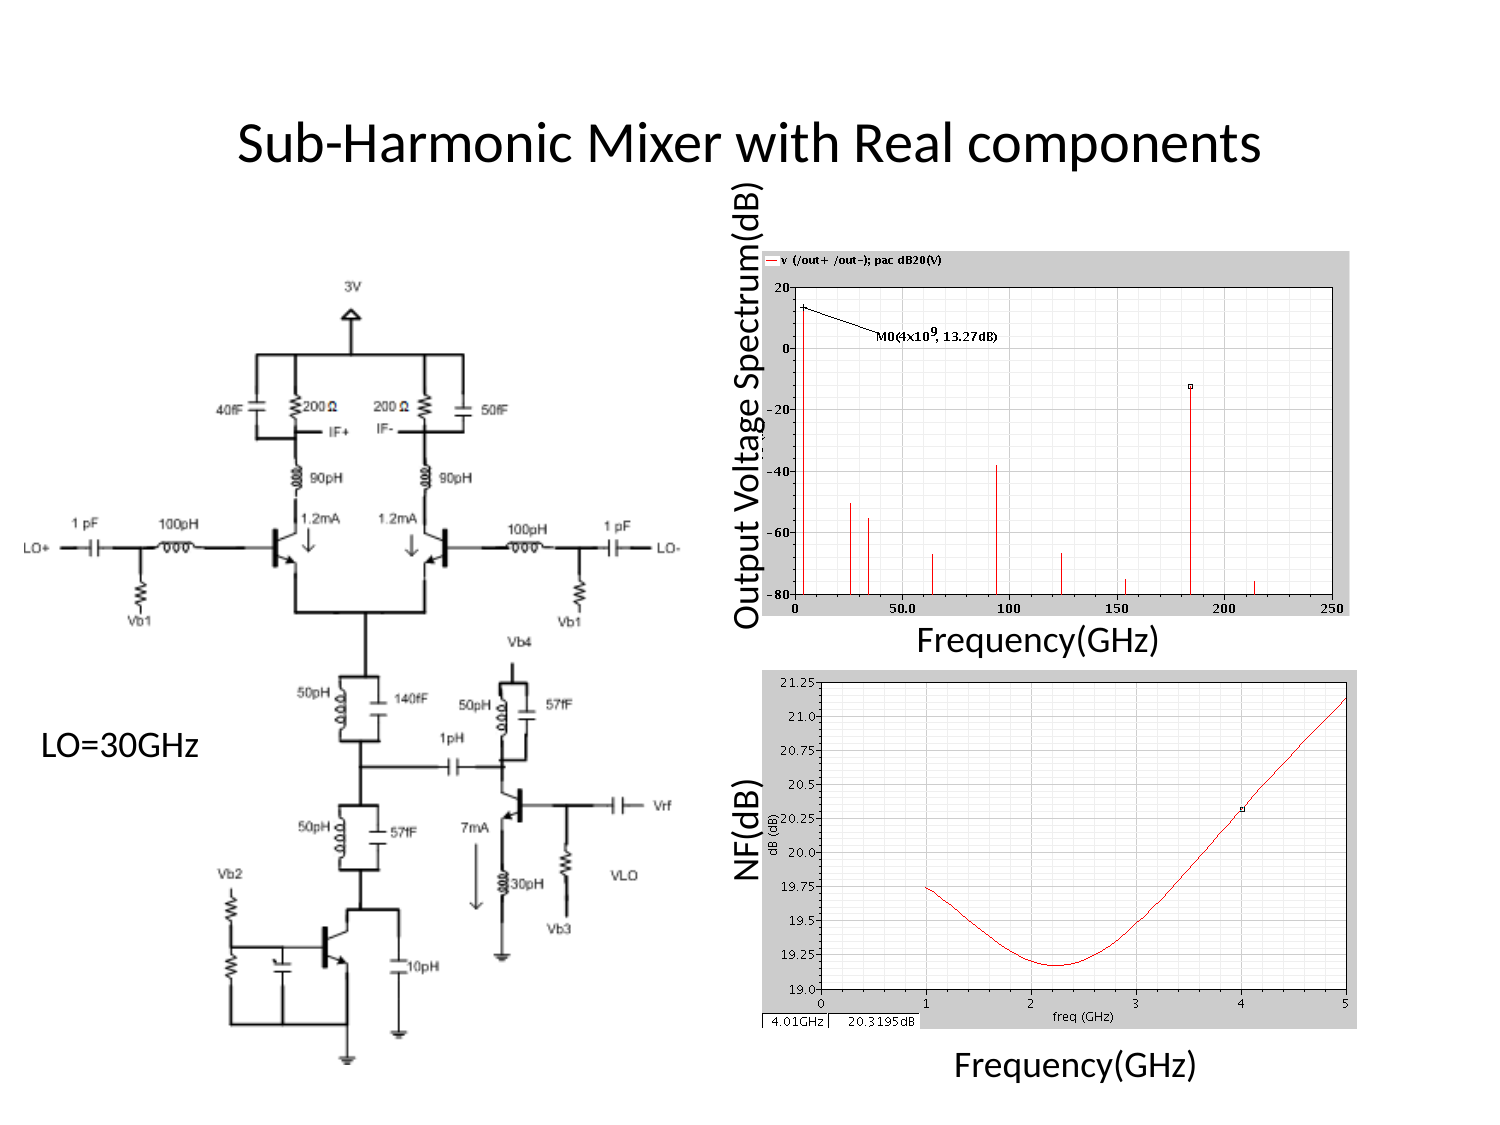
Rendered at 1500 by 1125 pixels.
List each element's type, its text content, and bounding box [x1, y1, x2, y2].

text_box Frequency(GHz) [901, 626, 1176, 668]
text_box NF(dB) [713, 763, 757, 898]
picture [762, 670, 1357, 1029]
picture [24, 276, 682, 1065]
title Sub-Harmonic Mixer with Real components [75, 45, 1425, 233]
picture [762, 251, 1351, 617]
text_box Frequency(GHz) [939, 1037, 1213, 1093]
text_box Output Voltage Spectrum(dB) [713, 165, 774, 646]
